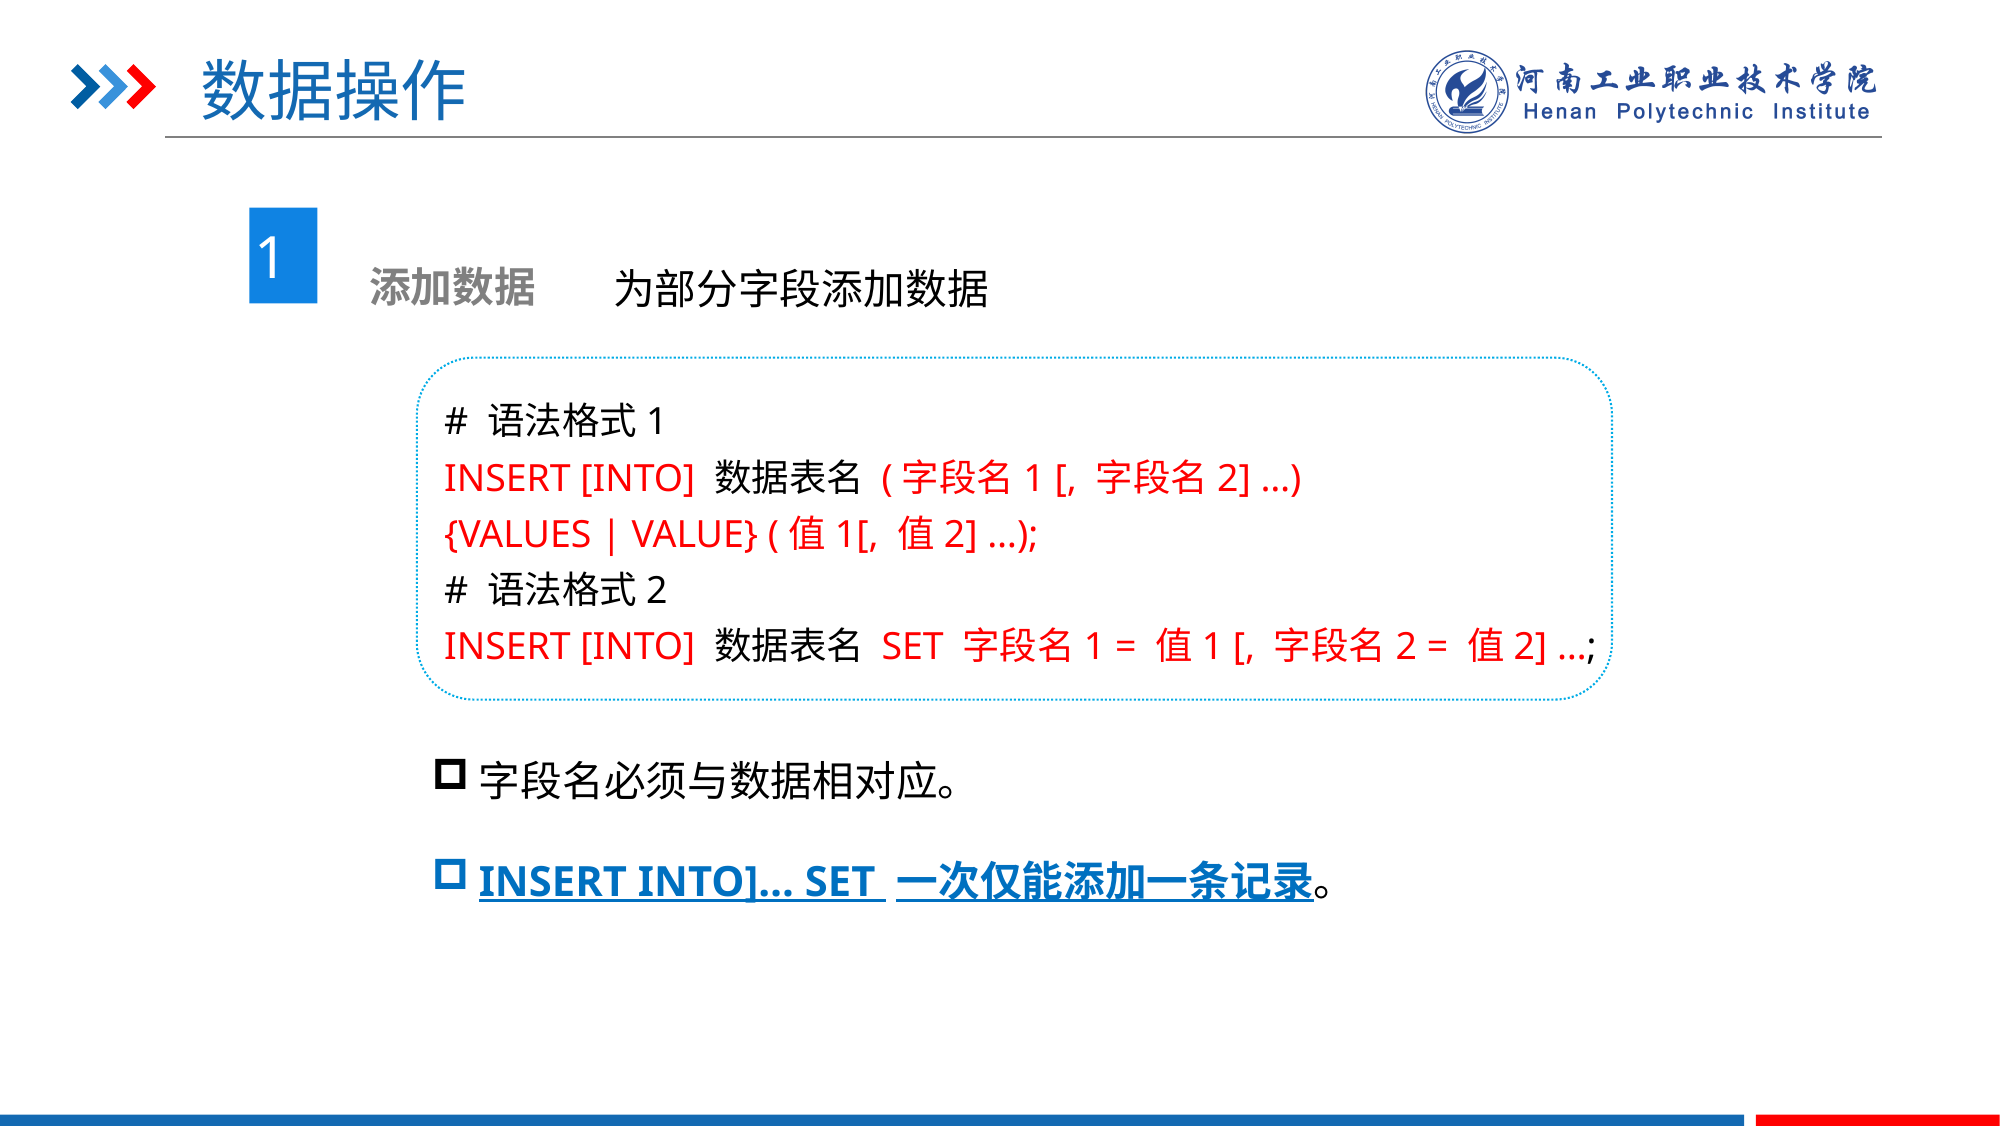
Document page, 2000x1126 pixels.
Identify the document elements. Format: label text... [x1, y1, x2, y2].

text_box 为部分字段添加数据 [598, 255, 1004, 321]
text_box 添加数据 [319, 245, 1092, 380]
text_box 字段名必须与数据相对应。 INSERT INTO]… SET 一次仅能添加一条记录。 [417, 696, 1637, 912]
text_box # 语法格式1 INSERT [INTO] 数据表名 (字段名1 [, 字段名2] …) {VALUES | VALUE} (值1[, 值2] …); # 语法格式2 INSERT [INTO] 数据表名 SET 字段名1 = 值1 [, 字段名2 = 值2] …; [429, 378, 1741, 675]
text_box [416, 379, 1602, 696]
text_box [249, 207, 318, 304]
text_box [430, 357, 1599, 378]
title 数据操作 [180, 25, 955, 153]
picture [1407, 46, 1882, 140]
